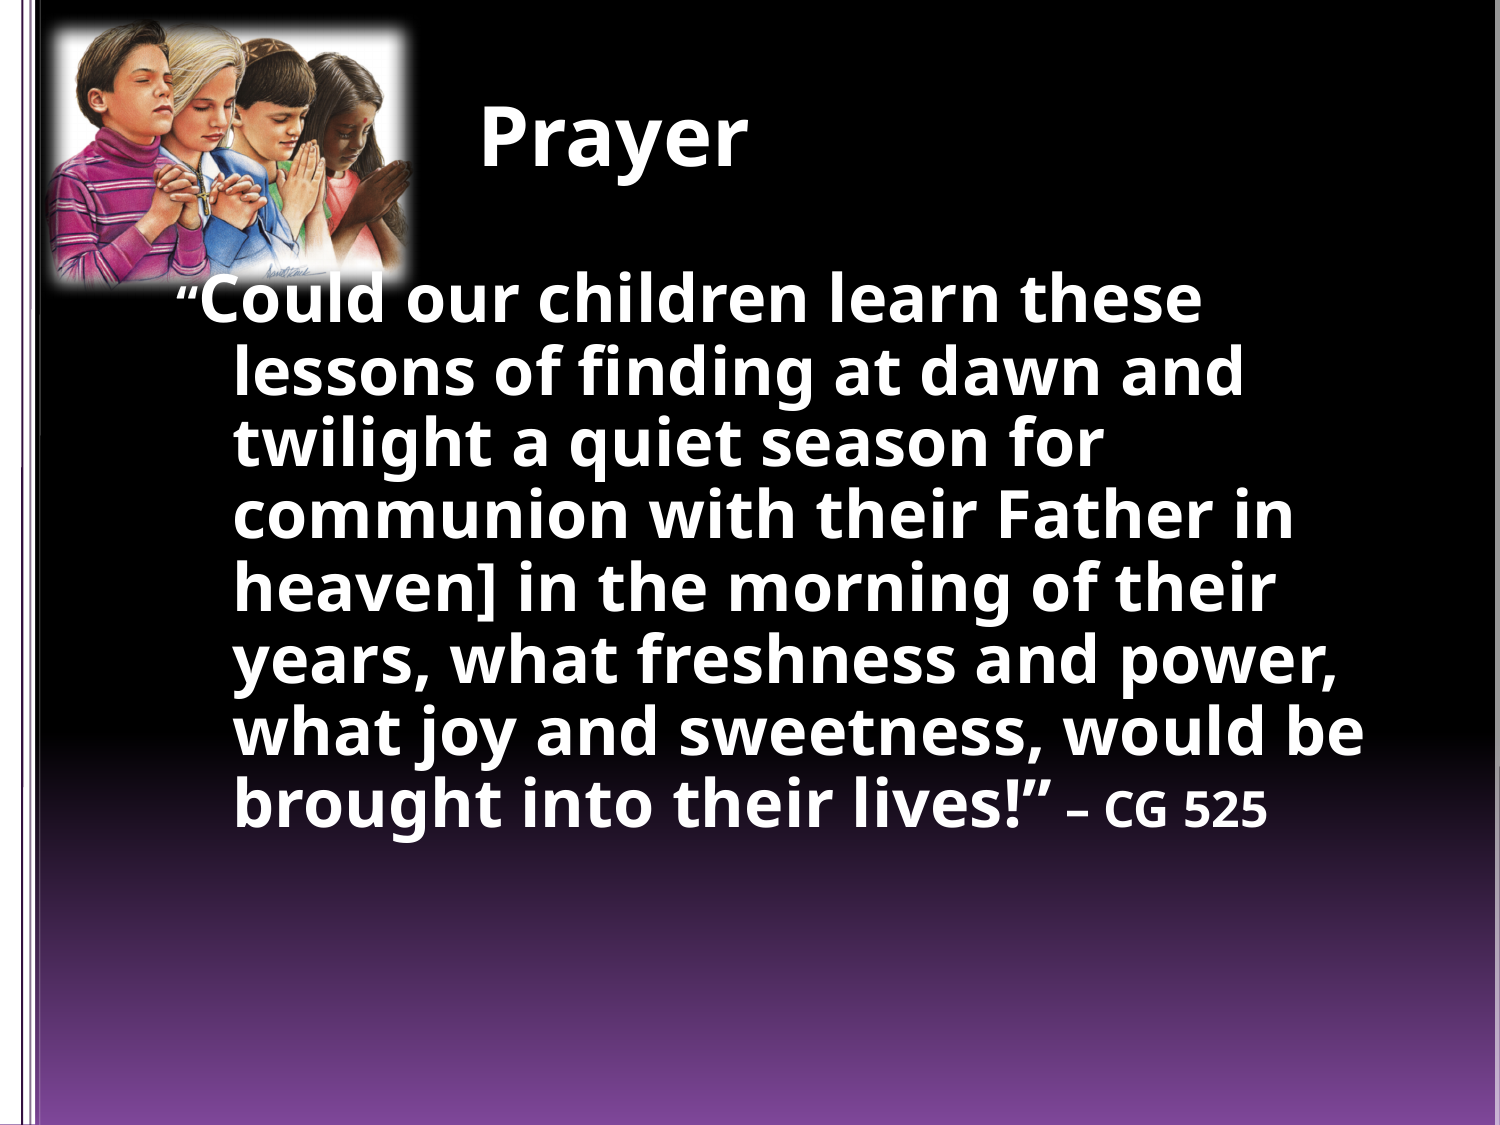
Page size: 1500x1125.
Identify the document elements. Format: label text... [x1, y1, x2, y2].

title Prayer [462, 37, 1450, 229]
picture [48, 23, 411, 289]
list “Could our children learn these lessons of finding at dawn and twilight a quiet season for communion with their Father in heaven] in the morning of their years, what freshness and power, what joy and sweetness, would be brought into their lives!” – CG 525 [150, 257, 1425, 1043]
